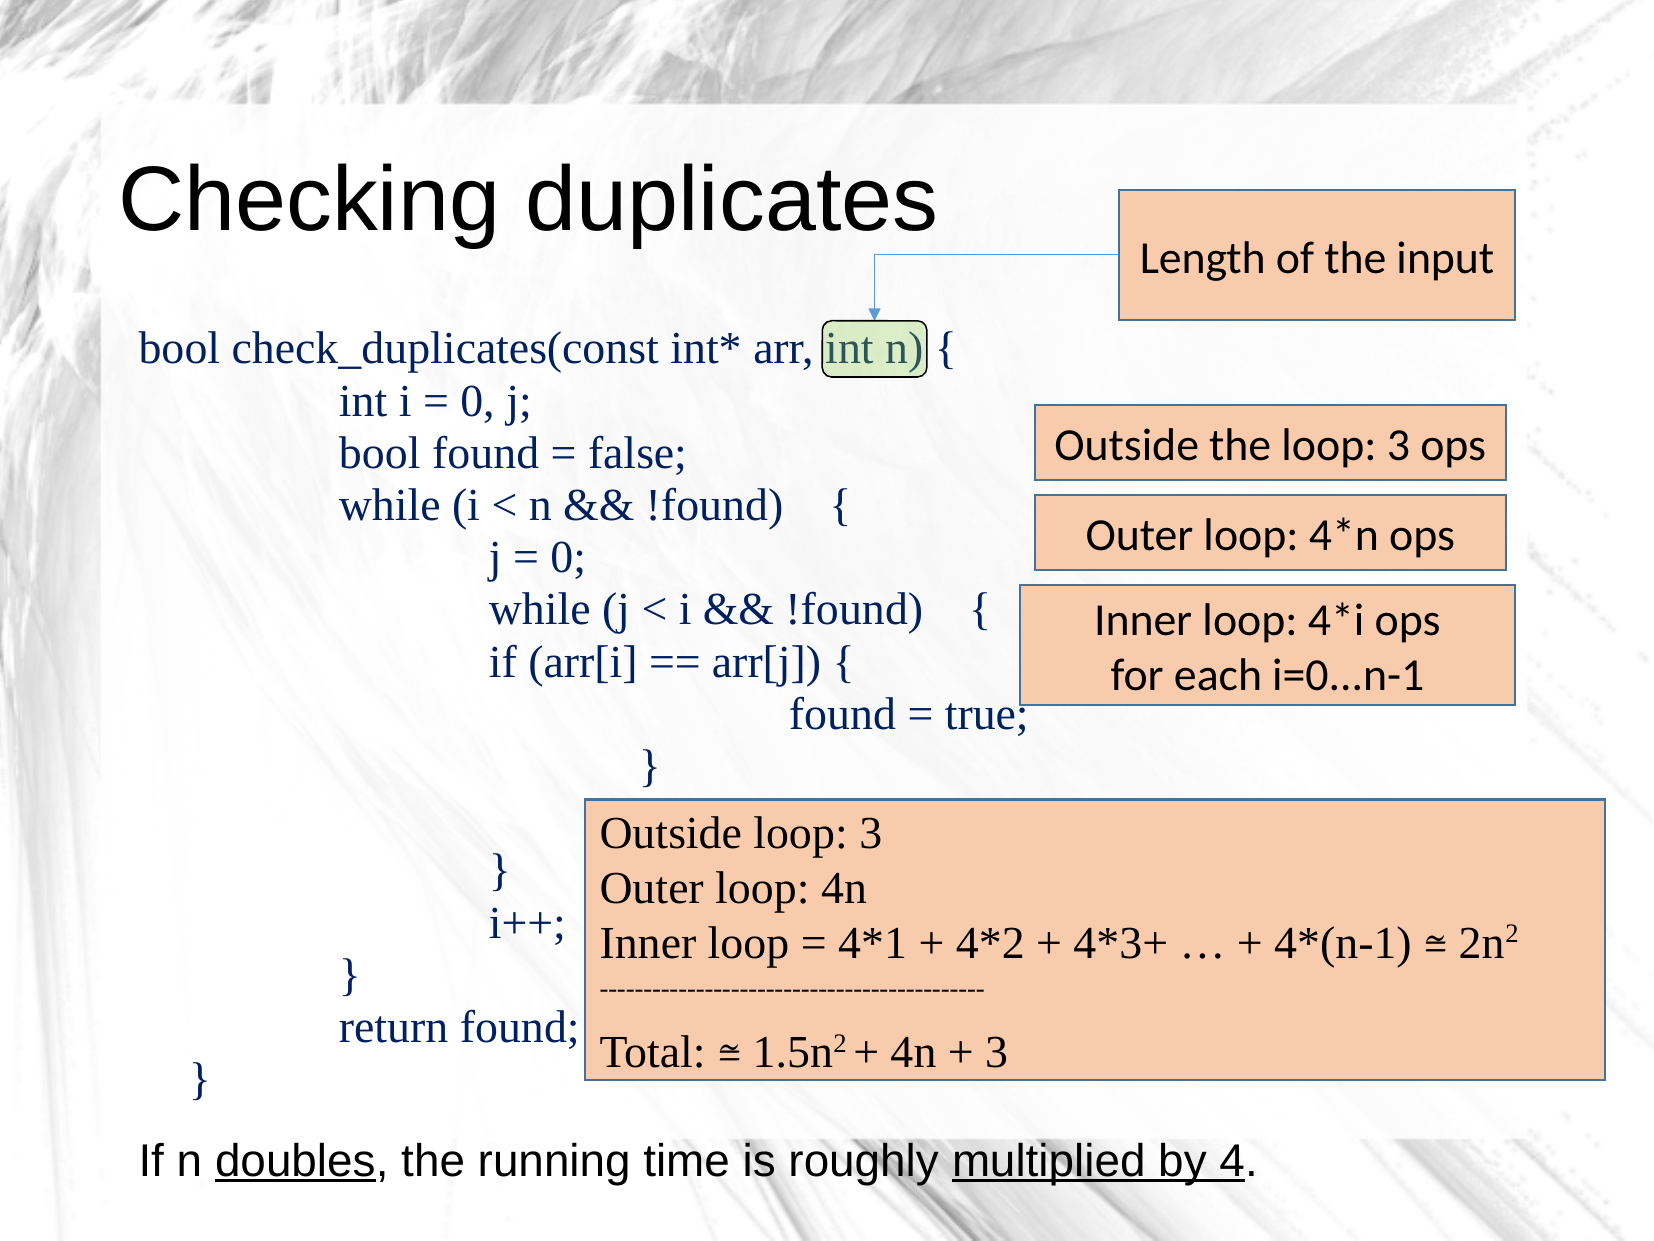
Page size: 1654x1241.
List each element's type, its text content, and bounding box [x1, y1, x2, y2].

text_box Inner loop: 4*i ops for each i=0...n-1 [1020, 584, 1516, 705]
list bool check_duplicates(const int* arr, int n) { int i = 0, j; bool found = false; while (i < n && !found) { j = 0; while (j < i && !found) { if (arr[i] == arr[j]) { found = true; } j++; } i++; } return found; } If n doubles, the running time is roughly multiplied by 4. [118, 319, 1571, 1109]
title Checking duplicates [118, 112, 1506, 281]
text_box Outside loop: 3 Outer loop: 4n Inner loop = 4*1 + 4*2 + 4*3+ … + 4*(n-1) ≅ 2n2 -------------------------------------------- Total: ≅ 1.5n2 + 4n + 3 [584, 799, 1605, 1080]
text_box Outer loop: 4*n ops [1034, 495, 1506, 570]
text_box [874, 254, 1119, 321]
picture [0, 0, 1654, 1241]
text_box [822, 320, 927, 378]
text_box Outside the loop: 3 ops [1034, 404, 1506, 480]
text_box Length of the input [1119, 189, 1516, 320]
